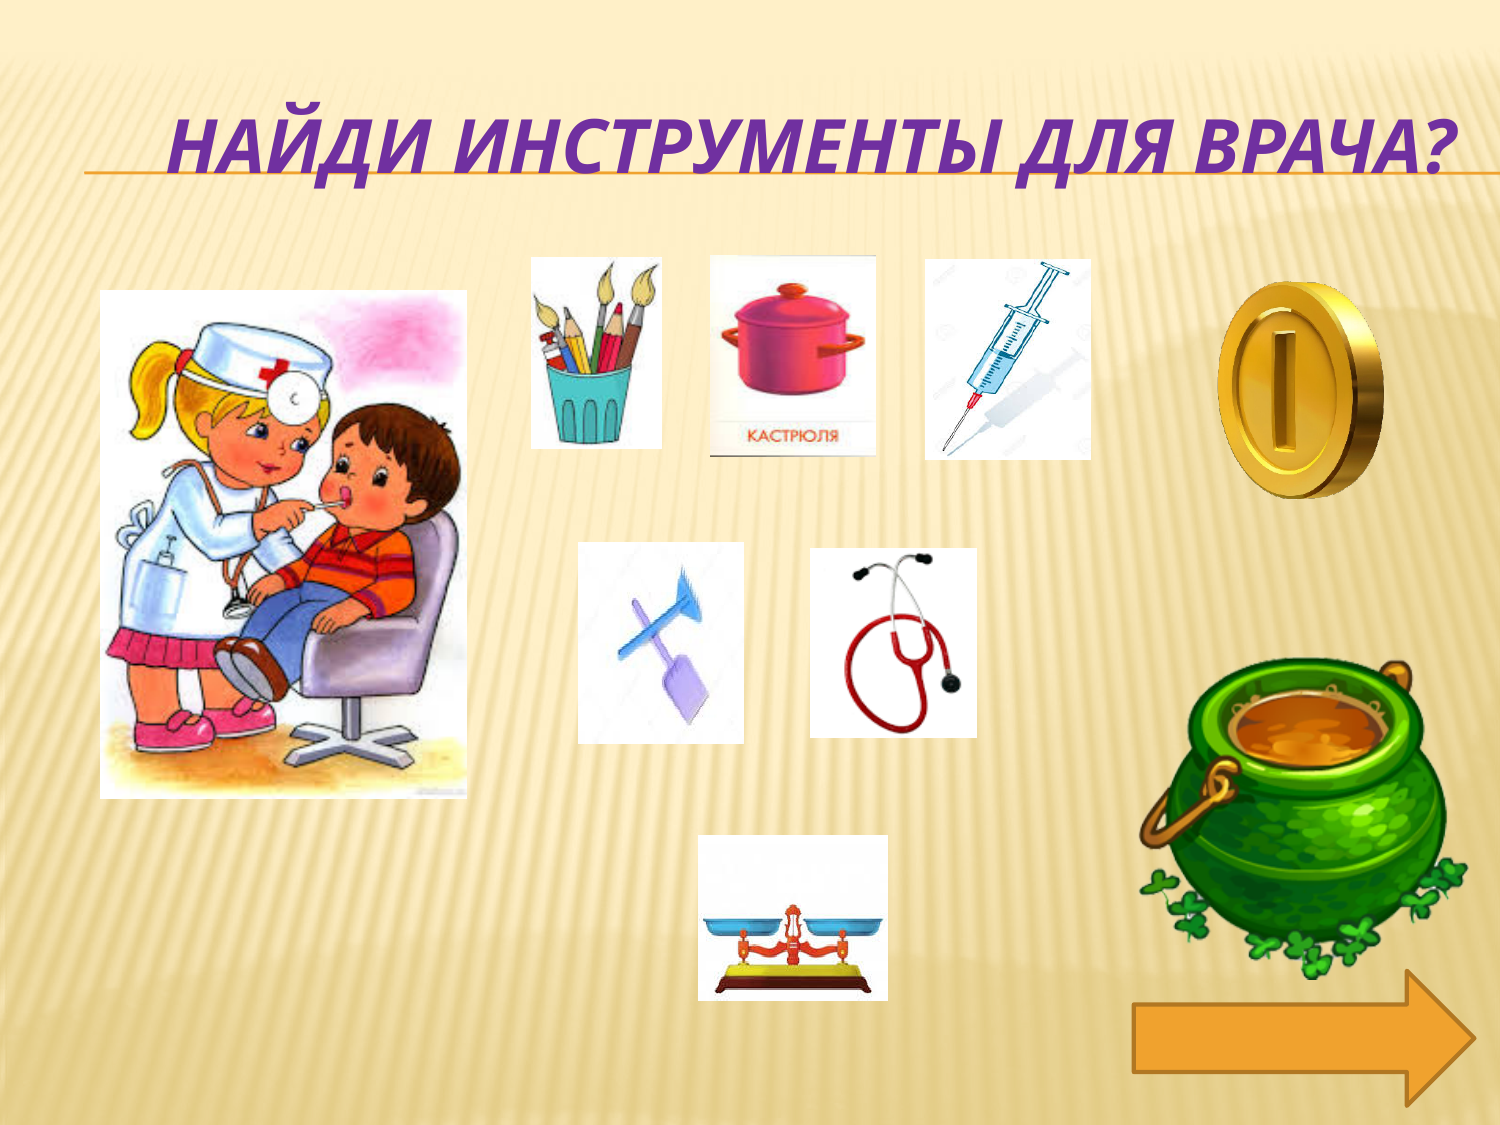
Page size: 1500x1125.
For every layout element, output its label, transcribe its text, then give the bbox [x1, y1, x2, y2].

picture [924, 258, 1091, 461]
title Найди инструменты для врача? [112, 75, 1475, 213]
picture [578, 542, 745, 744]
picture [710, 254, 877, 457]
text_box [1131, 997, 1477, 1108]
picture [531, 257, 662, 449]
picture [810, 548, 977, 738]
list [1131, 617, 1500, 980]
picture [698, 835, 888, 1002]
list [100, 290, 467, 799]
picture [1182, 267, 1428, 512]
